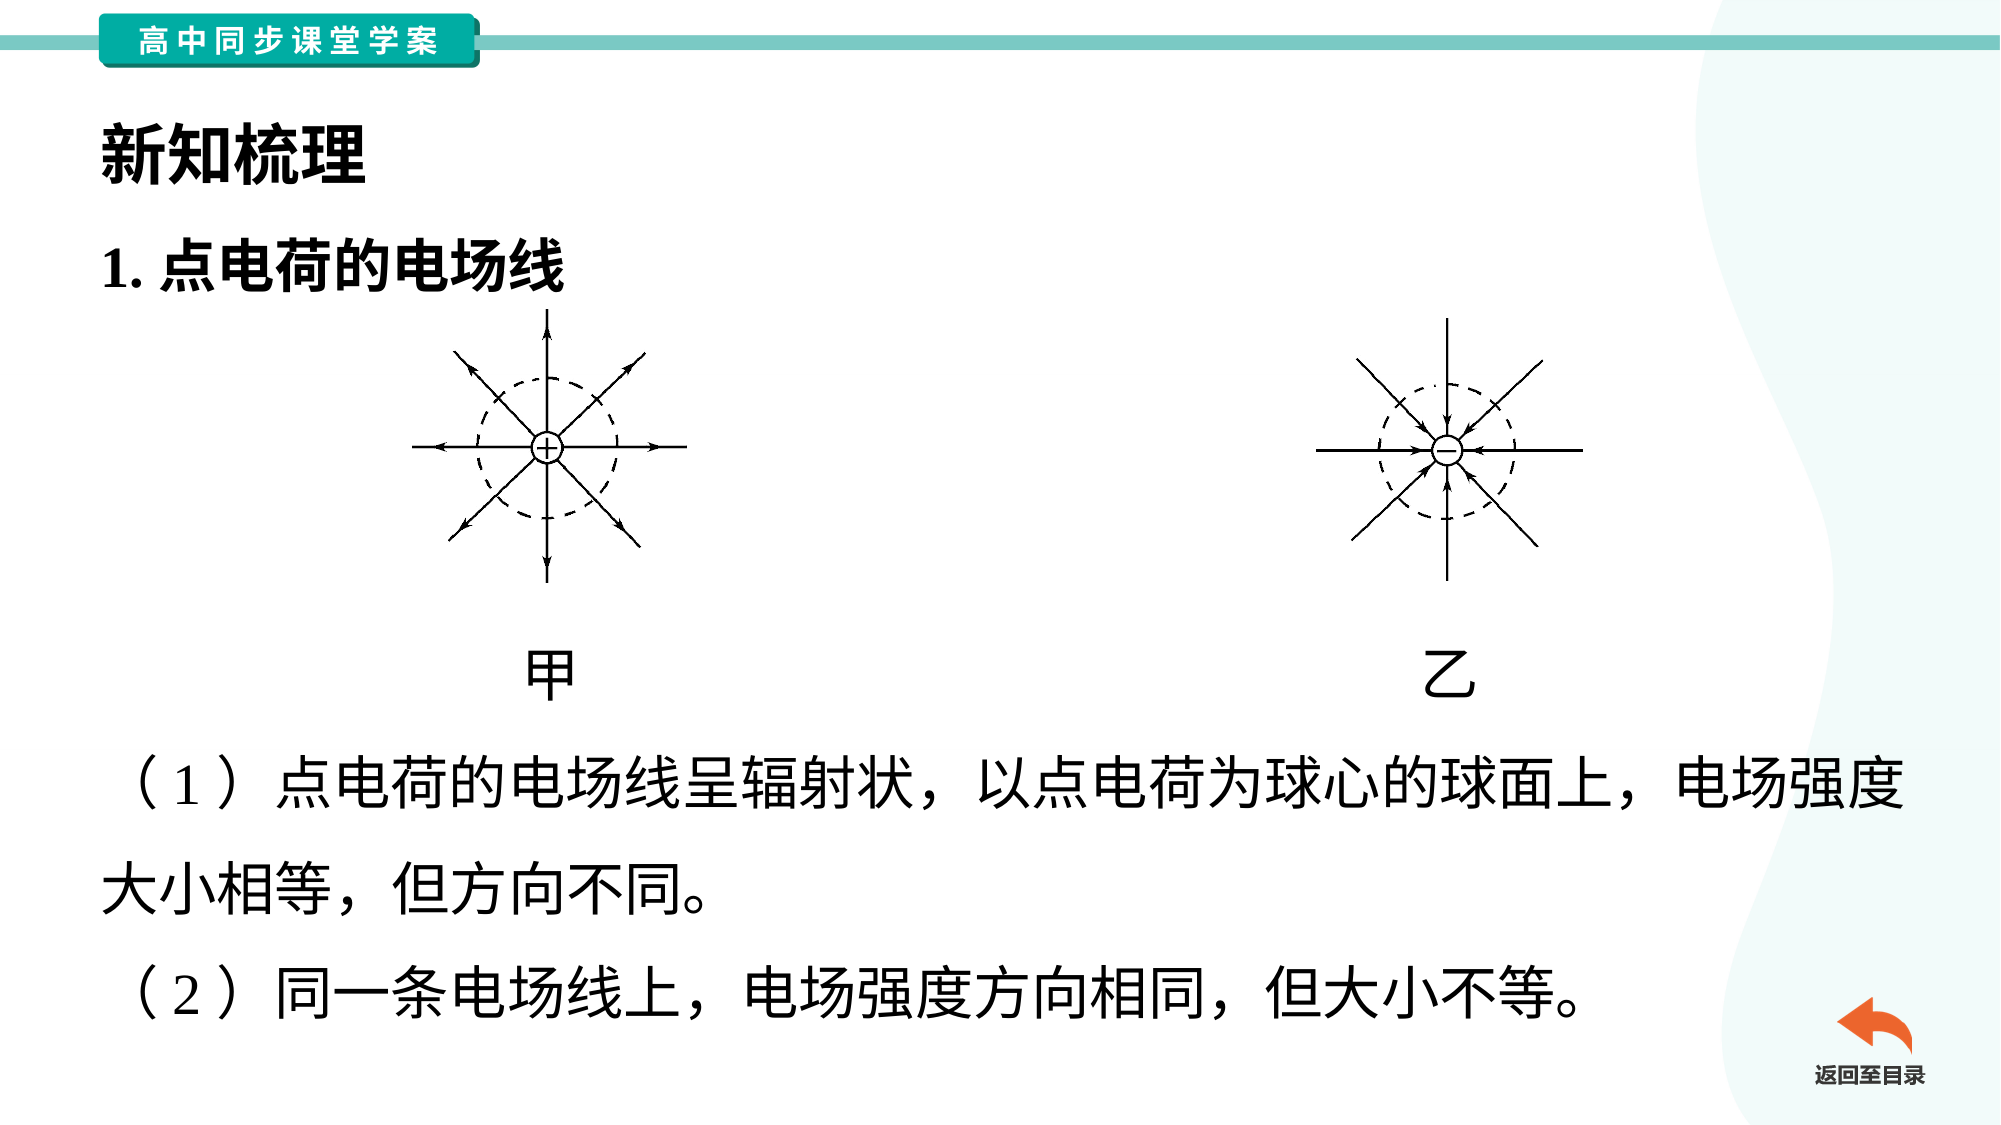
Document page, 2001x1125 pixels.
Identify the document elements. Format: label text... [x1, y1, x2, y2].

text_box 甲 [514, 603, 587, 710]
text_box （1）点电荷的电场线呈辐射状，以点电荷为球心的球面上，电场强度 大小相等，但方向不同。 （2）同一条电场线上，电场强度方向相同，但大小不等。 [100, 710, 1899, 1016]
text_box 1.点电荷的电场线 [100, 195, 1899, 289]
text_box 乙 [1413, 601, 1486, 710]
text_box 新知梳理 [100, 76, 1899, 195]
picture [0, 0, 2000, 1125]
